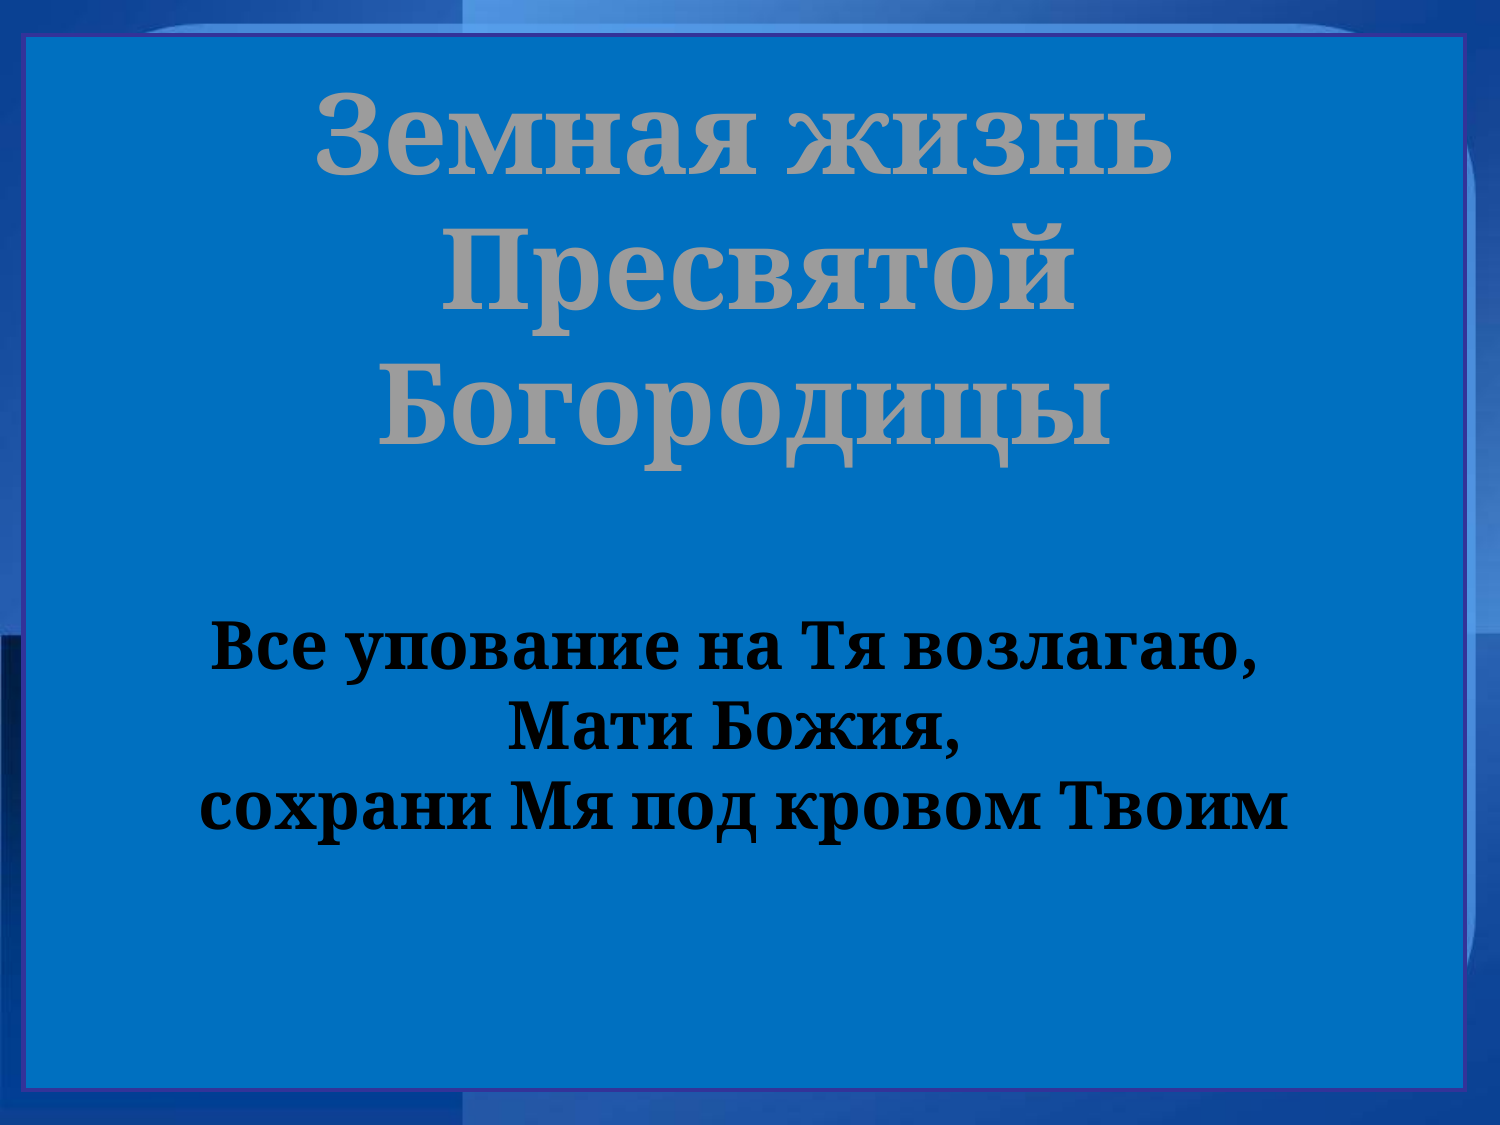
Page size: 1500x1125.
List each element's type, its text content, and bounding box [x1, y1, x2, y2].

picture [0, 0, 1500, 1125]
title Земная жизнь Пресвятой Богородицы Все упование на Тя возлагаю, Мати Божия, сохрани Мя под кровом Твоим [21, 33, 1467, 1092]
